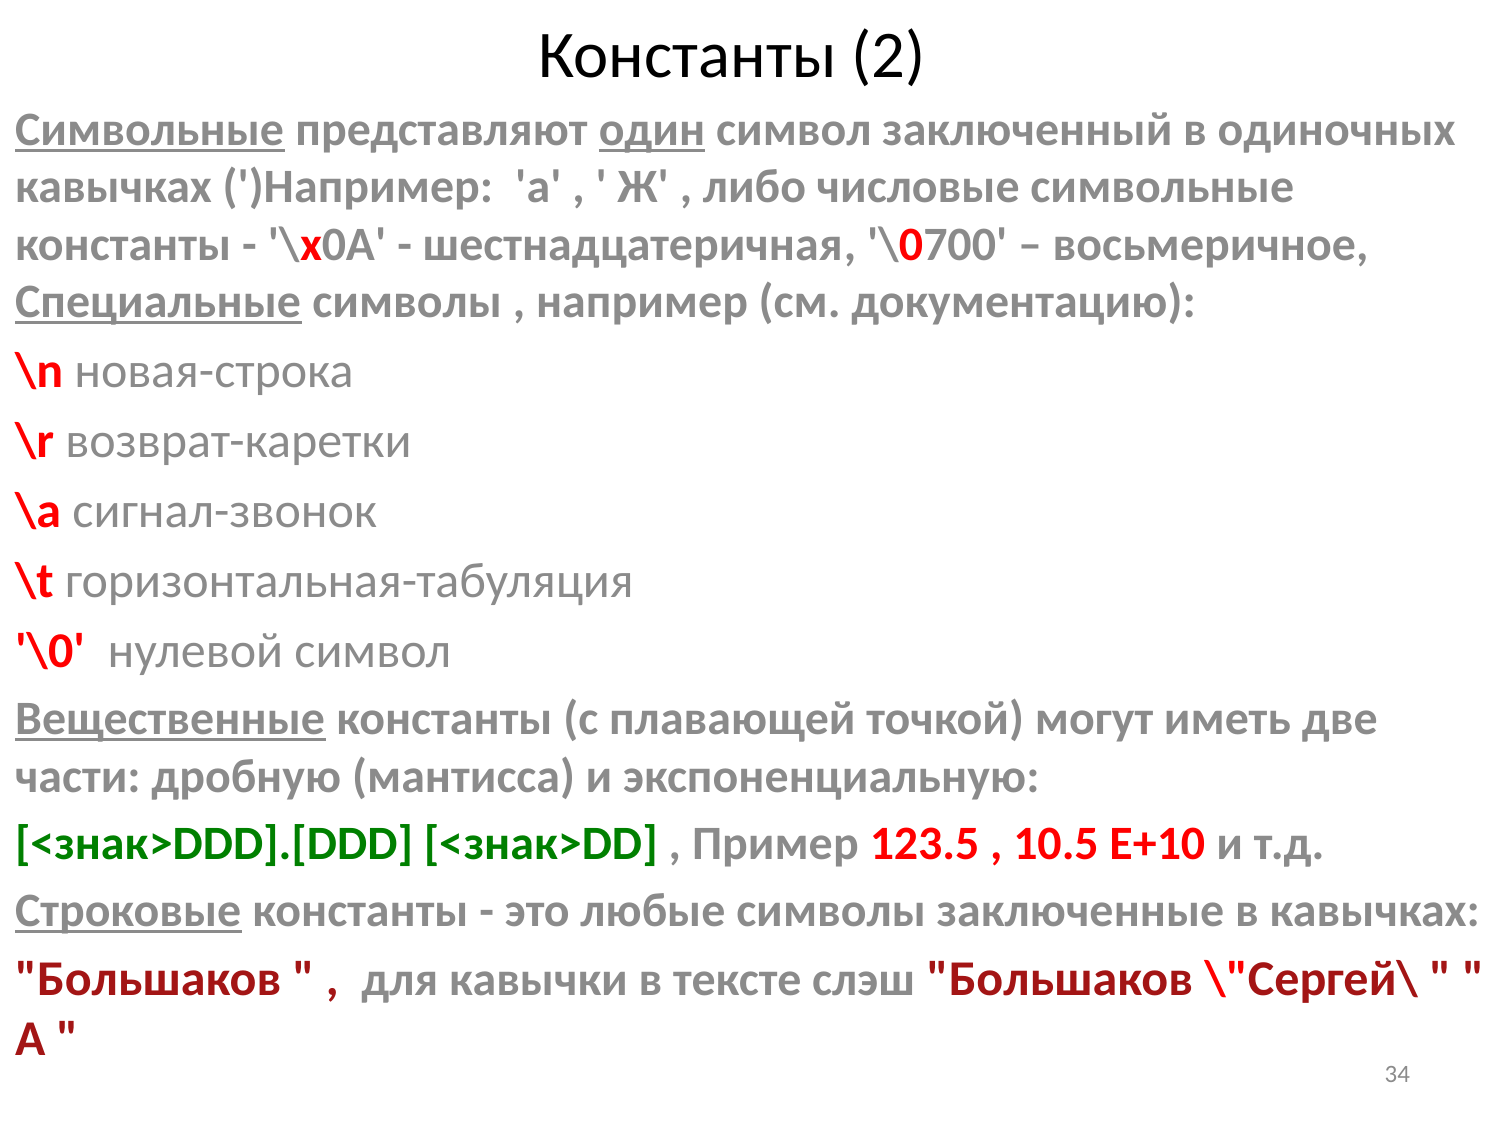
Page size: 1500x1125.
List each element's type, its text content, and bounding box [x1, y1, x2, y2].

text_box Символьные представляют один символ заключенный в одиночных кавычках (')Например: 'а' , ' Ж' , либо числовые символьные константы - '\х0А' - шестнадцатеричная, '\0700' – восьмеричное, Специальные символы , например (см. документацию): \n новая-строка \r возврат-каретки \а сигнал-звонок \t горизонтальная-табуляция '\0' нулевой символ Вещественные константы (с плавающей точкой) могут иметь две части: дробную (мантисса) и экспоненциальную: [<знак>DDD].[DDD] [<знак>DD] , Пример 123.5 , 10.5 Е+10 и т.д. Строковые константы - это любые символы заключенные в кавычках: "Большаков " , для кавычки в тексте слэш "Большаков \"Сергей\ " " А " [0, 89, 1500, 1035]
slide_number 34 [1074, 1042, 1425, 1103]
title Константы (2) [159, 0, 1306, 89]
